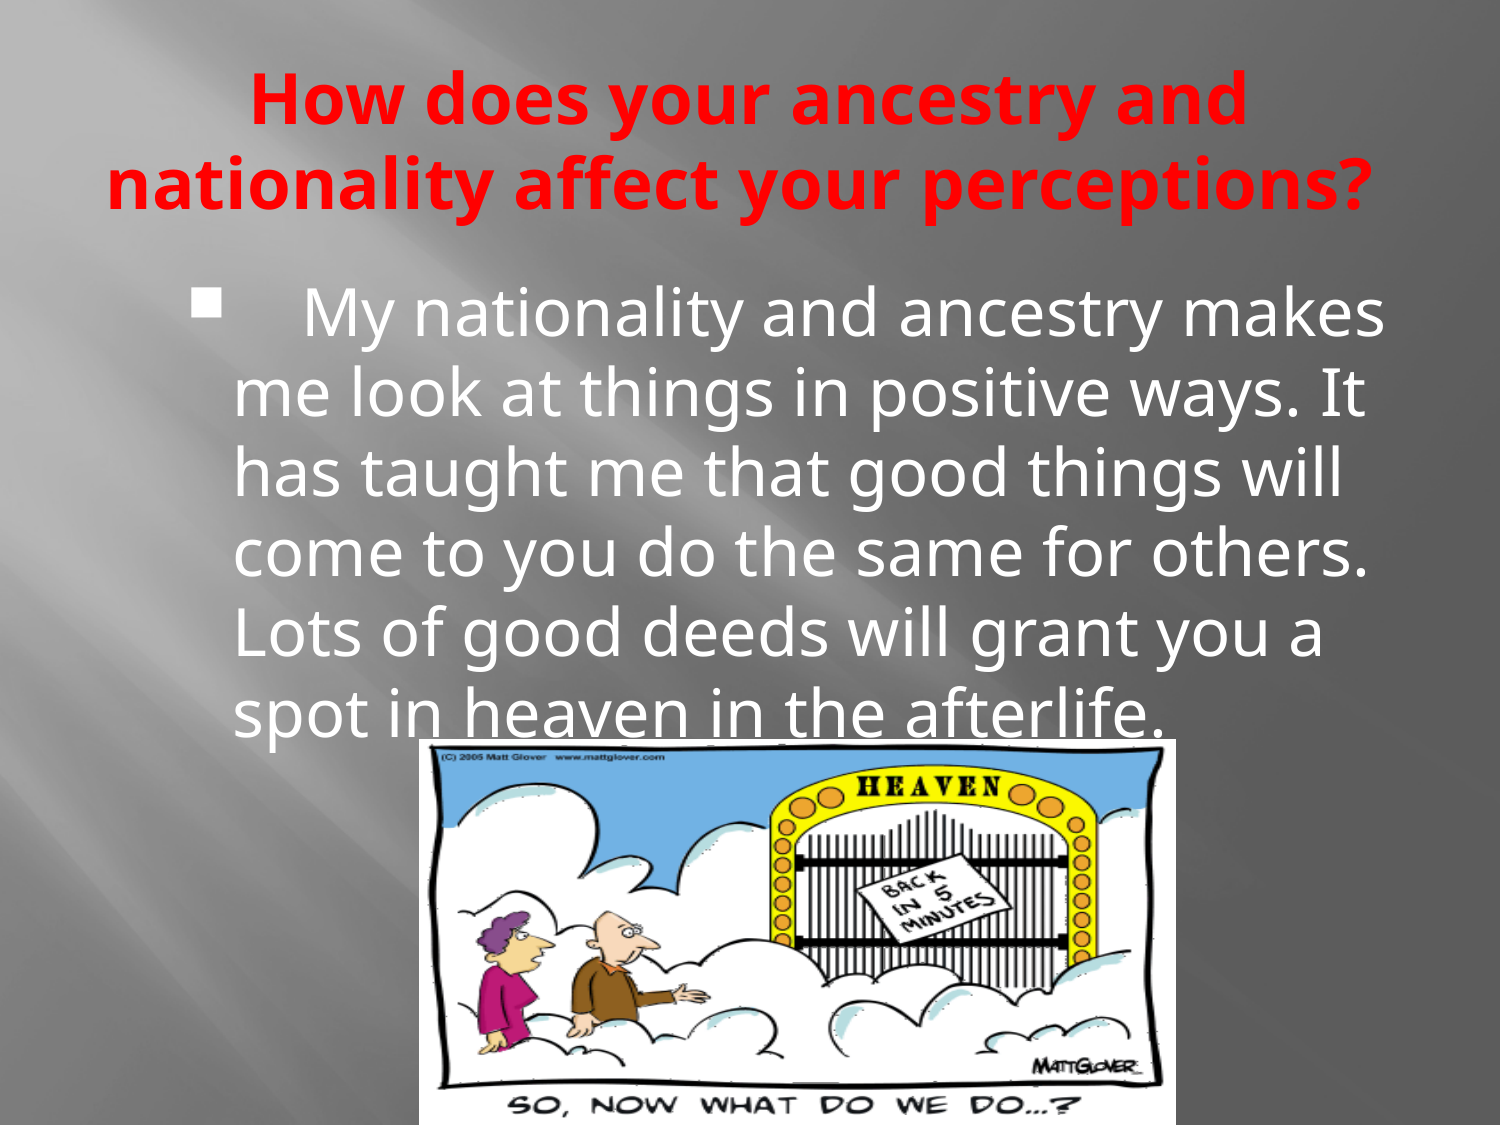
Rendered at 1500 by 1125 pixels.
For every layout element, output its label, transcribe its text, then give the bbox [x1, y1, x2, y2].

list My nationality and ancestry makes me look at things in positive ways. It has taught me that good things will come to you do the same for others. Lots of good deeds will grant you a spot in heaven in the afterlife. [75, 262, 1425, 1035]
picture [418, 739, 1176, 1125]
title How does your ancestry and nationality affect your perceptions? [75, 45, 1425, 233]
